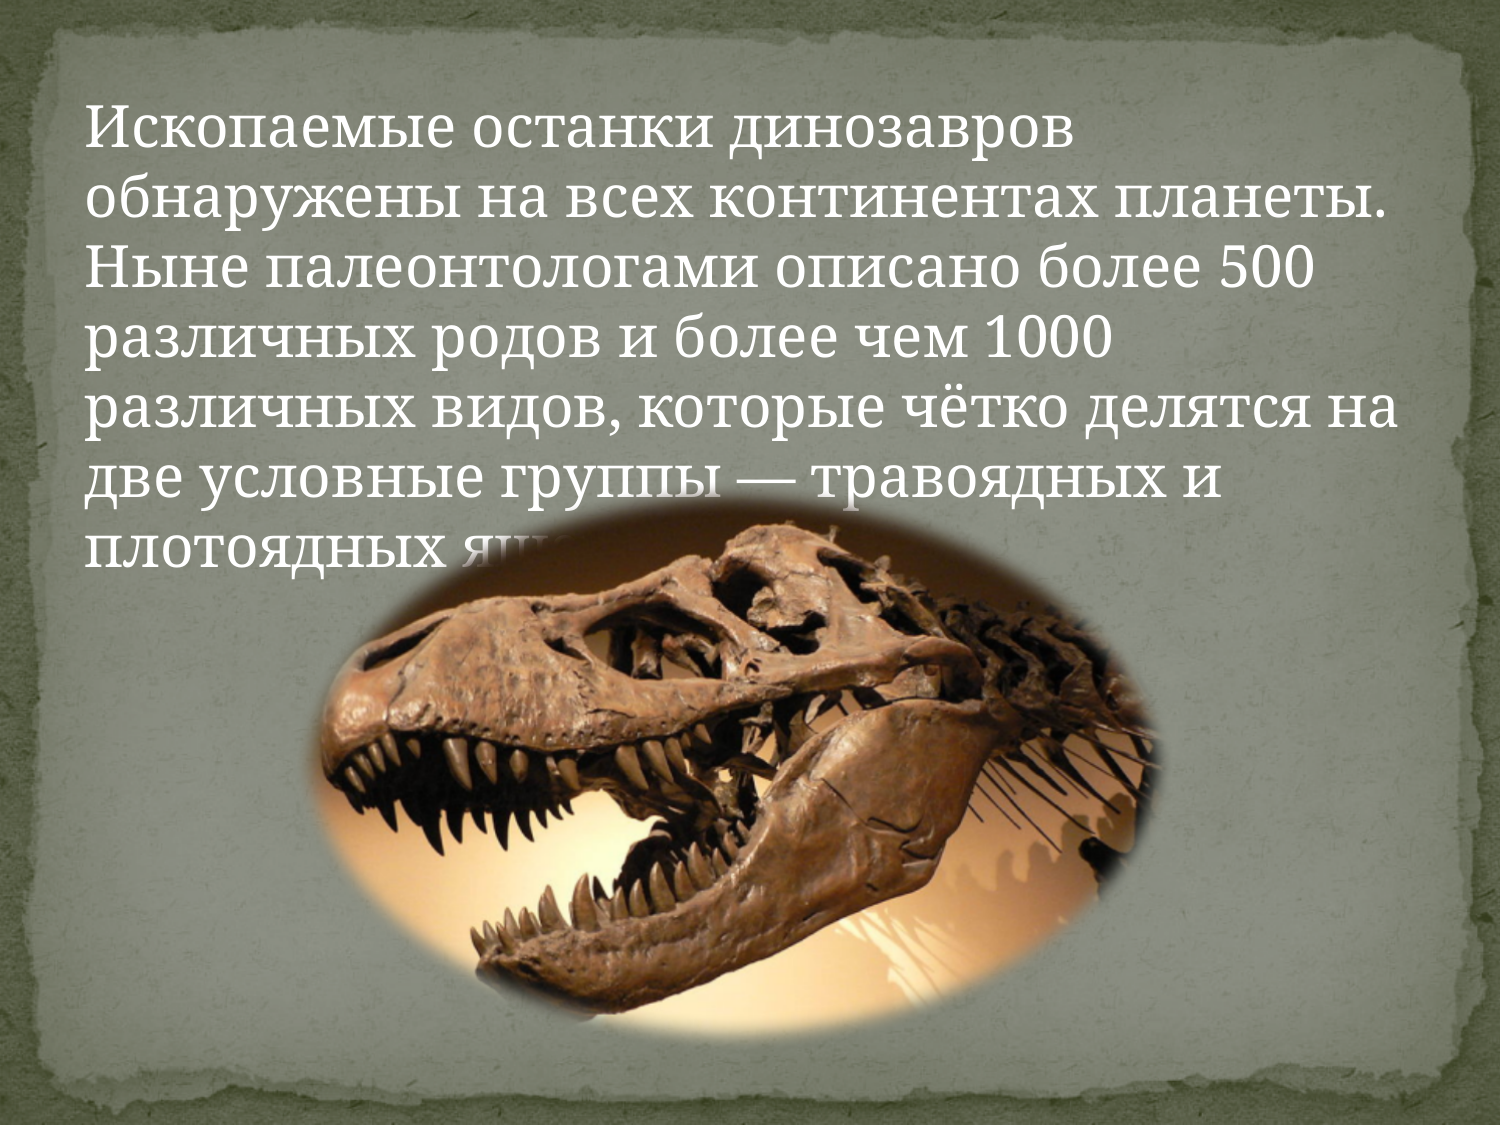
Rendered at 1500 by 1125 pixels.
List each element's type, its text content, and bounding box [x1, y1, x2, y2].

picture [294, 483, 1175, 1050]
text_box Ископаемые останки динозавров обнаружены на всех континентах планеты. Ныне палеонтологами описано более 500 различных родов и более чем 1000 различных видов, которые чётко делятся на две условные группы — травоядных и плотоядных ящеров. [70, 82, 1442, 587]
